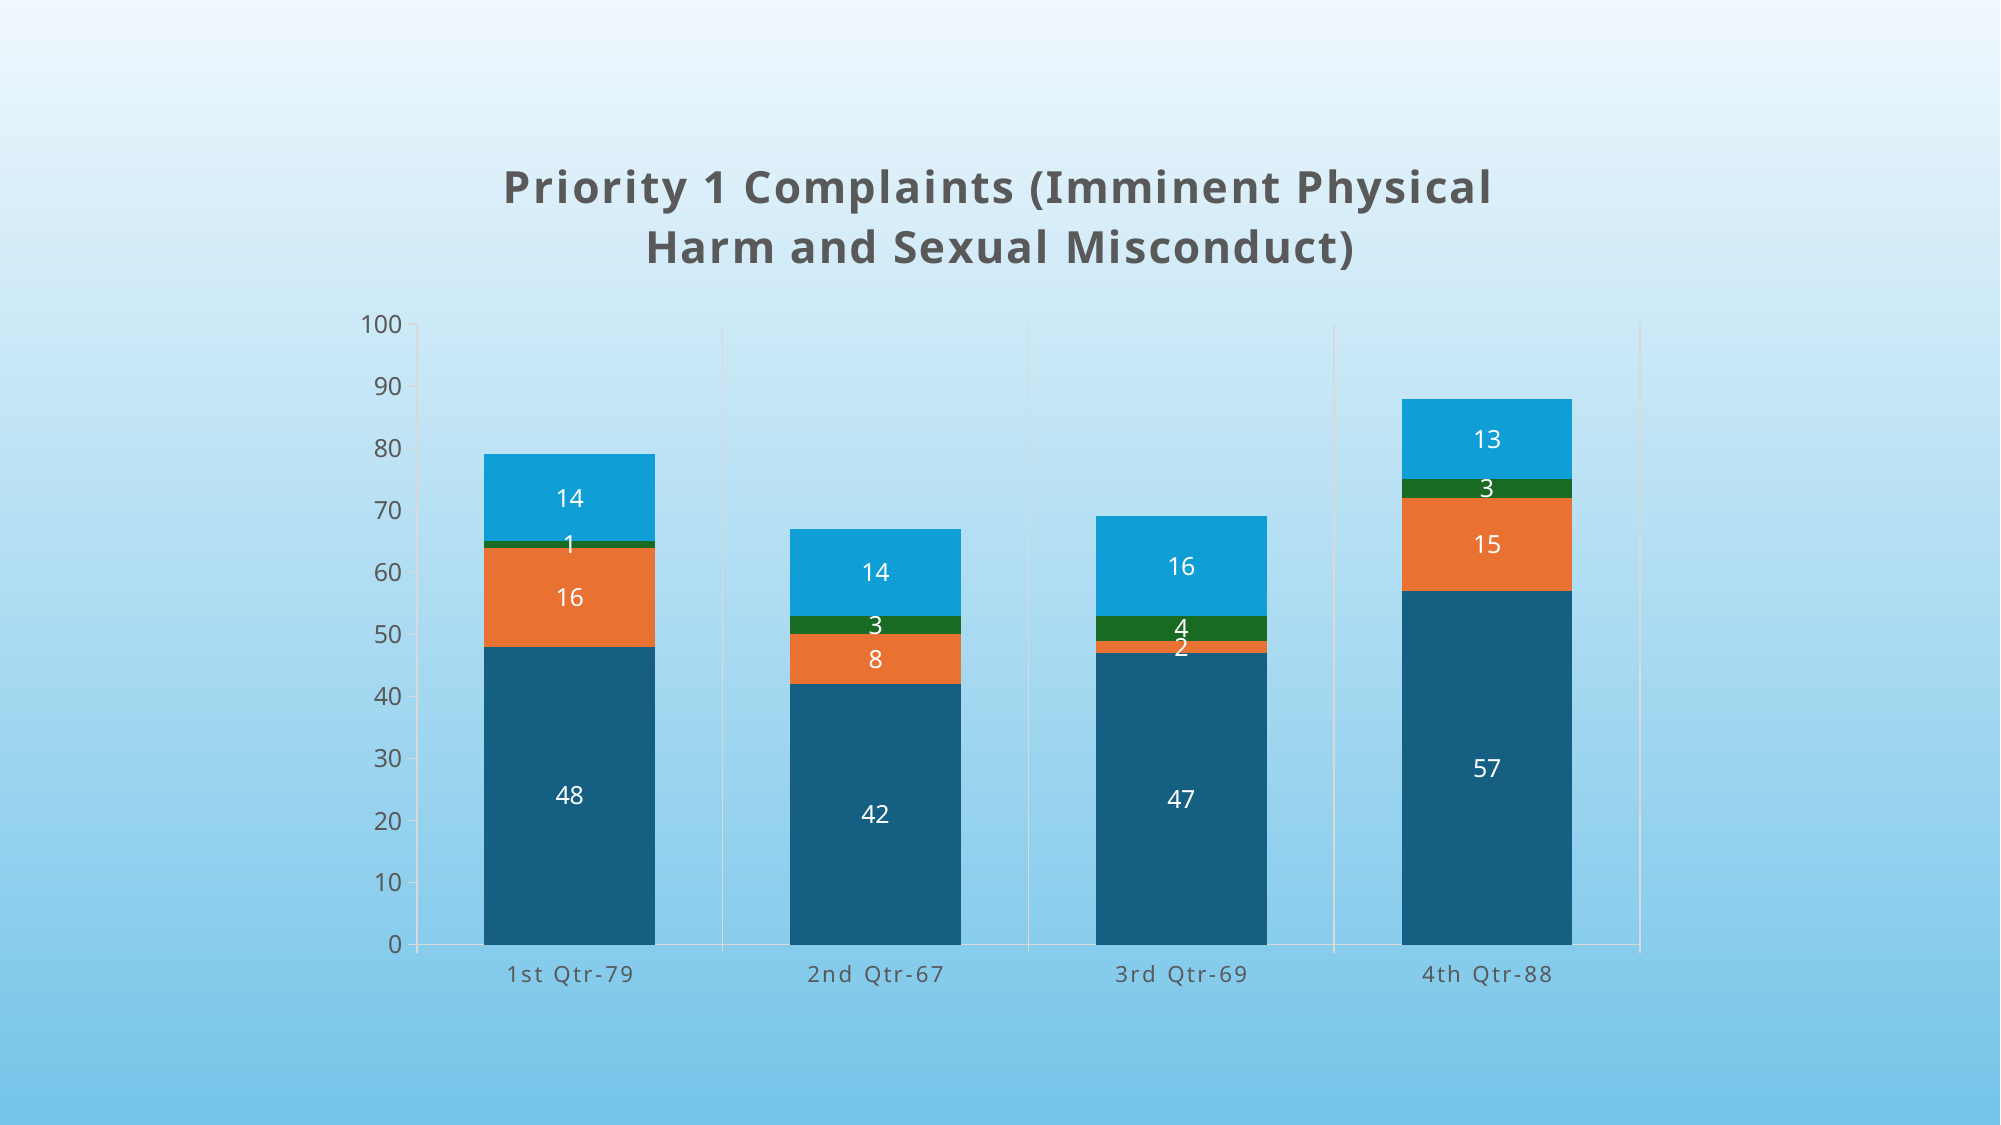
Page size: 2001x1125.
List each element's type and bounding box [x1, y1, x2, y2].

chart [332, 117, 1668, 1008]
